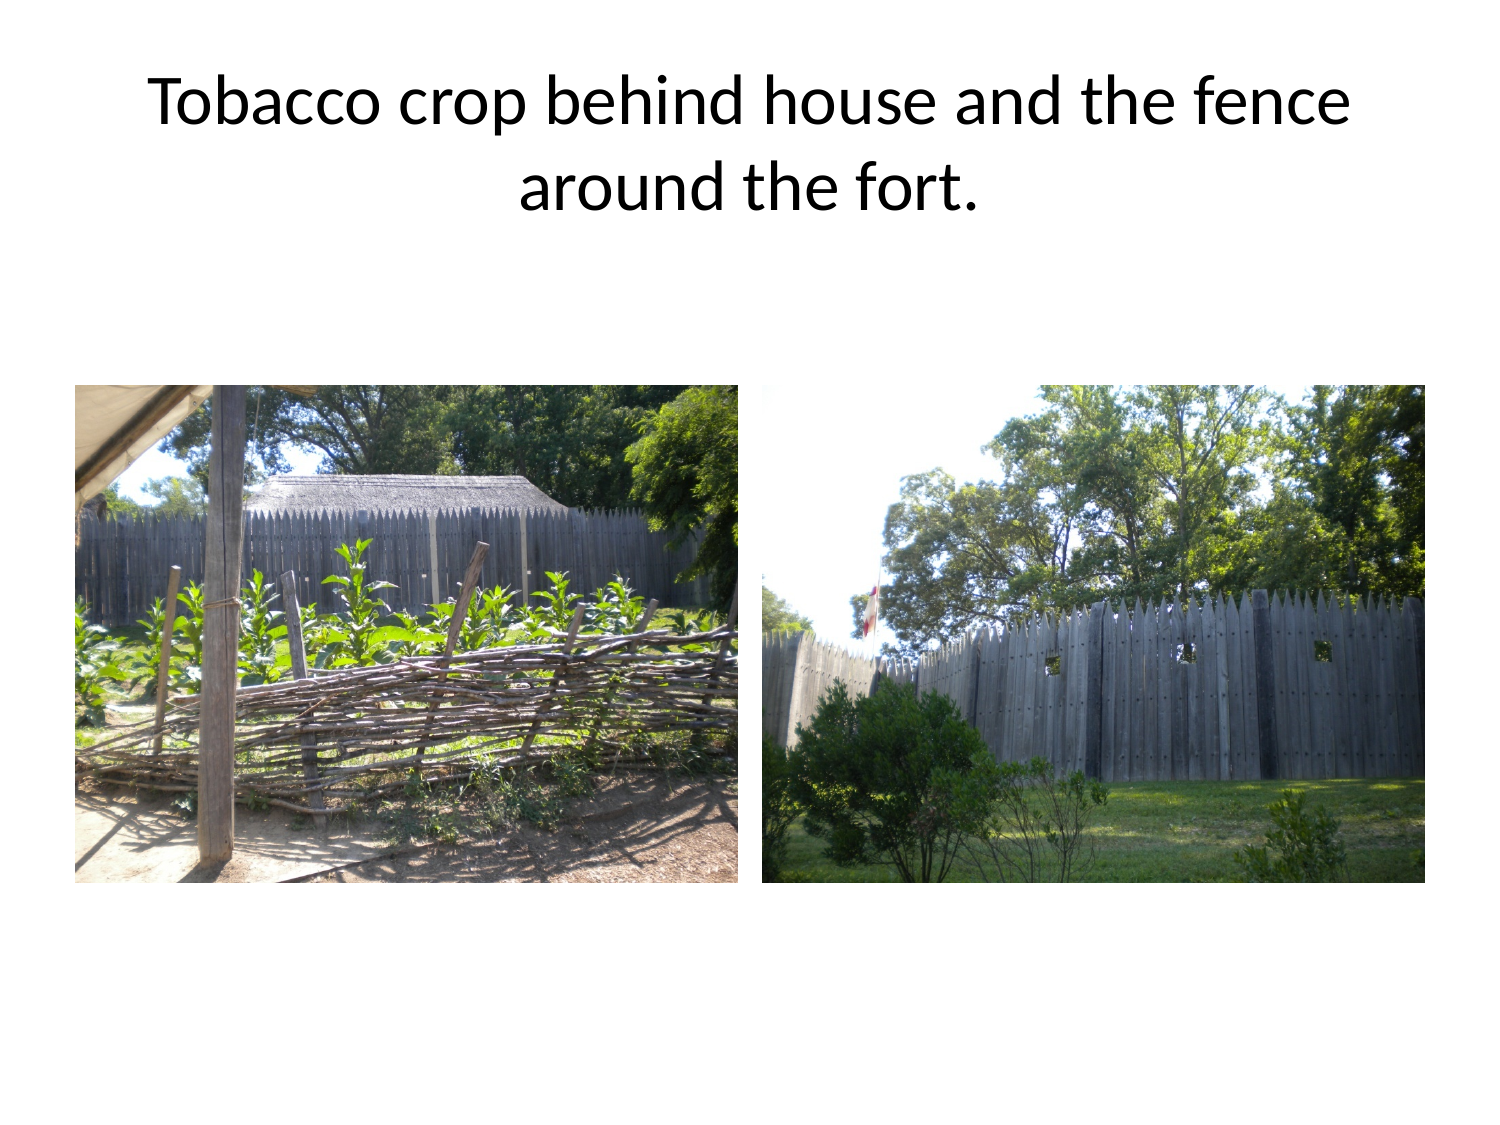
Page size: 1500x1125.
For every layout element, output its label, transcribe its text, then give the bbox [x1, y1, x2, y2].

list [762, 384, 1426, 883]
title Tobacco crop behind house and the fence around the fort. [75, 45, 1425, 233]
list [74, 384, 738, 883]
